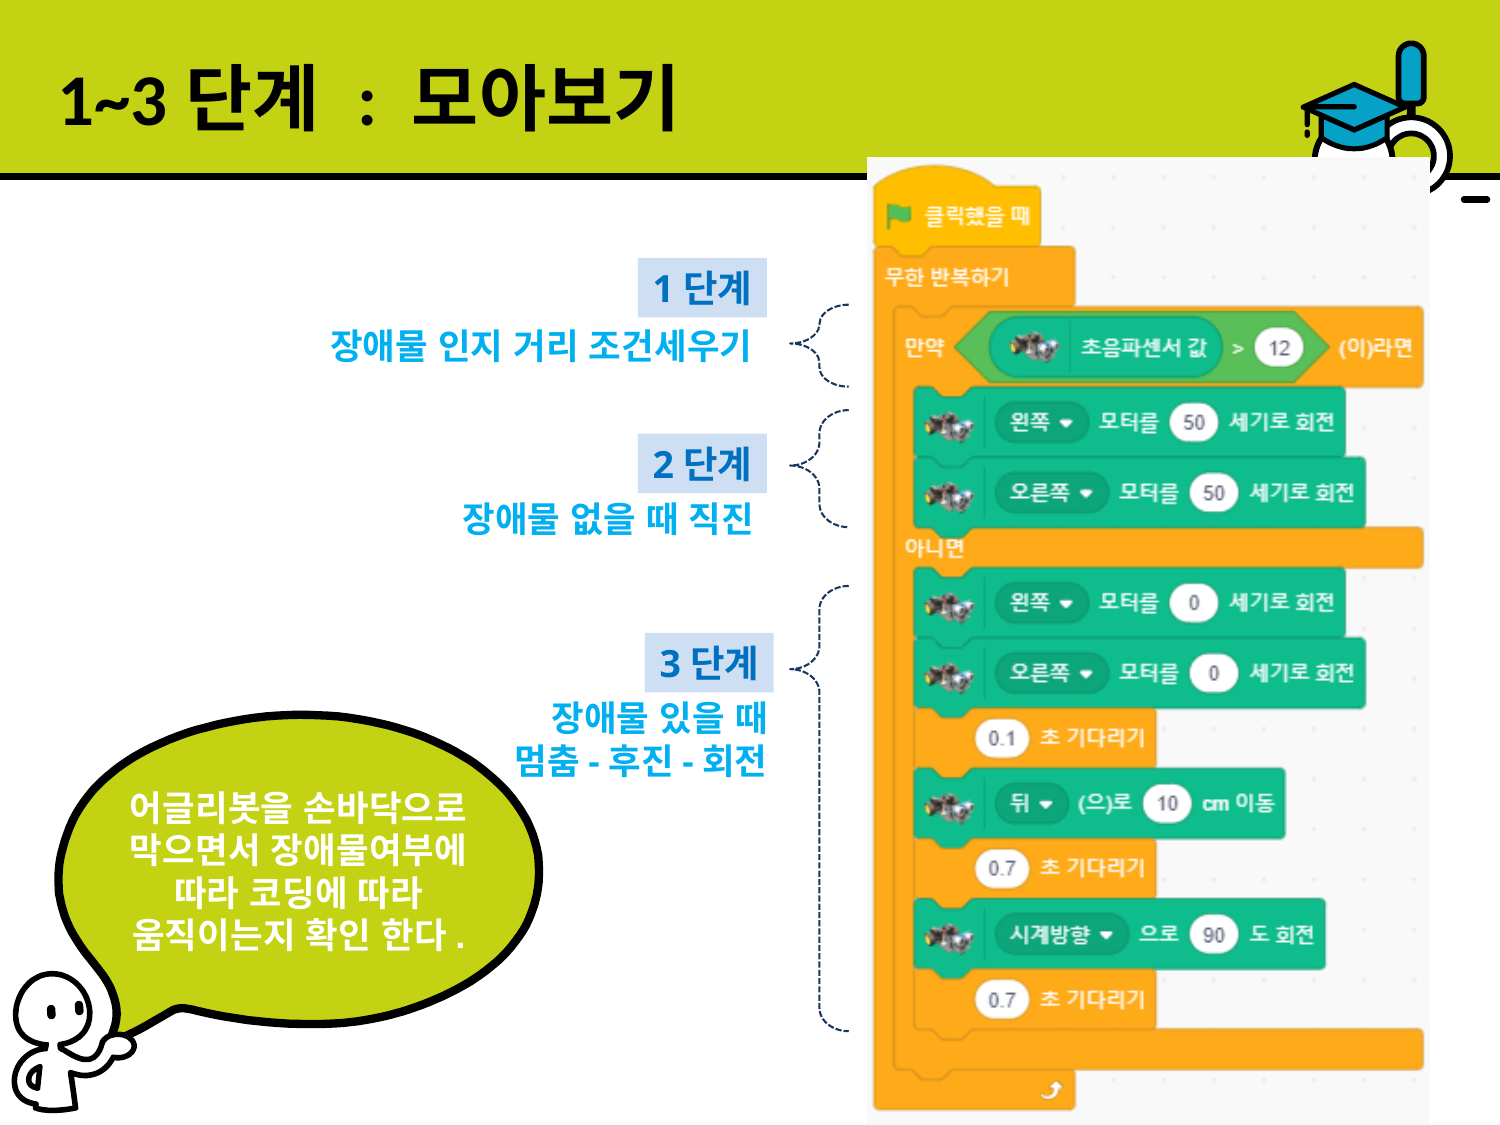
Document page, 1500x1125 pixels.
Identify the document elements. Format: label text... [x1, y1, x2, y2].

text_box [790, 409, 849, 528]
text_box 3단계 [644, 632, 774, 689]
text_box 어글리봇을 손바닥으로 막으면서 장애물여부에 따라 코딩에 따라 움직이는지 확인 한다. [117, 785, 481, 957]
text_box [11, 970, 138, 1114]
picture [866, 157, 1430, 1125]
text_box [58, 714, 539, 1028]
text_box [1300, 81, 1408, 156]
list 1~3단계 : 모아보기 [57, 52, 1161, 690]
text_box 장애물 인지 거리 조건세우기 [315, 316, 768, 374]
text_box 1단계 [637, 257, 767, 316]
text_box [789, 303, 849, 388]
text_box 2단계 [637, 433, 767, 489]
text_box 장애물 없을 때 직진 [447, 489, 770, 548]
text_box [789, 585, 849, 1032]
text_box 장애물 있을 때 멈춤-후진-회전 [499, 689, 783, 789]
